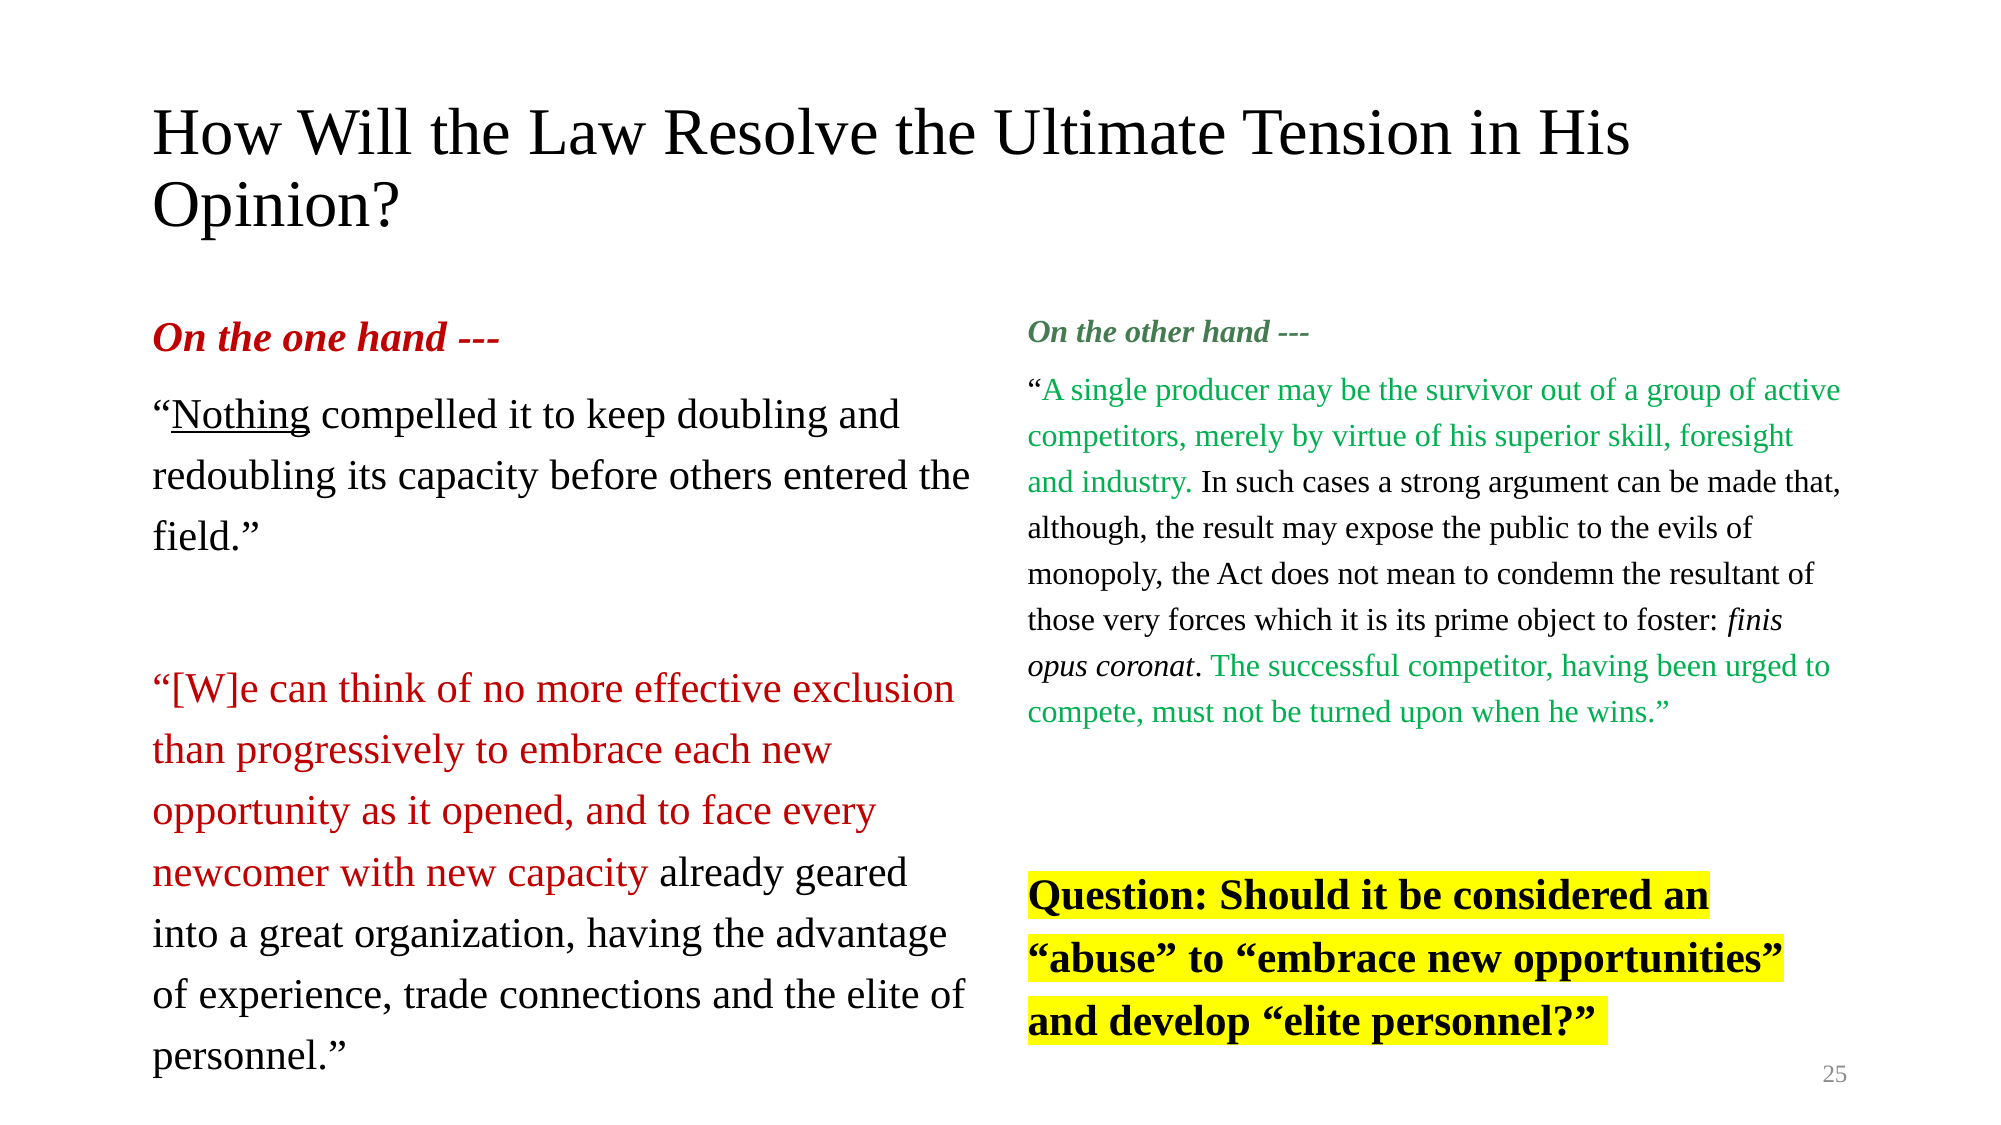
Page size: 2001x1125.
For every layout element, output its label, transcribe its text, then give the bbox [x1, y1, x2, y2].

list On the one hand --- “Nothing compelled it to keep doubling and redoubling its capacity before others entered the field.” “[W]e can think of no more effective exclusion than progressively to embrace each new opportunity as it opened, and to face every newcomer with new capacity already geared into a great organization, having the advantage of experience, trade connections and the elite of personnel.” [137, 307, 988, 1094]
slide_number 25 [1412, 1042, 1863, 1103]
title How Will the Law Resolve the Ultimate Tension in His Opinion? [137, 59, 1863, 278]
list On the other hand --- “A single producer may be the survivor out of a group of active competitors, merely by virtue of his superior skill, foresight and industry. In such cases a strong argument can be made that, although, the result may expose the public to the evils of monopoly, the Act does not mean to condemn the resultant of those very forces which it is its prime object to foster: finis opus coronat. The successful competitor, having been urged to compete, must not be turned upon when he wins.” Question: Should it be considered an “abuse” to “embrace new opportunities” and develop “elite personnel?” [1012, 299, 1863, 1086]
